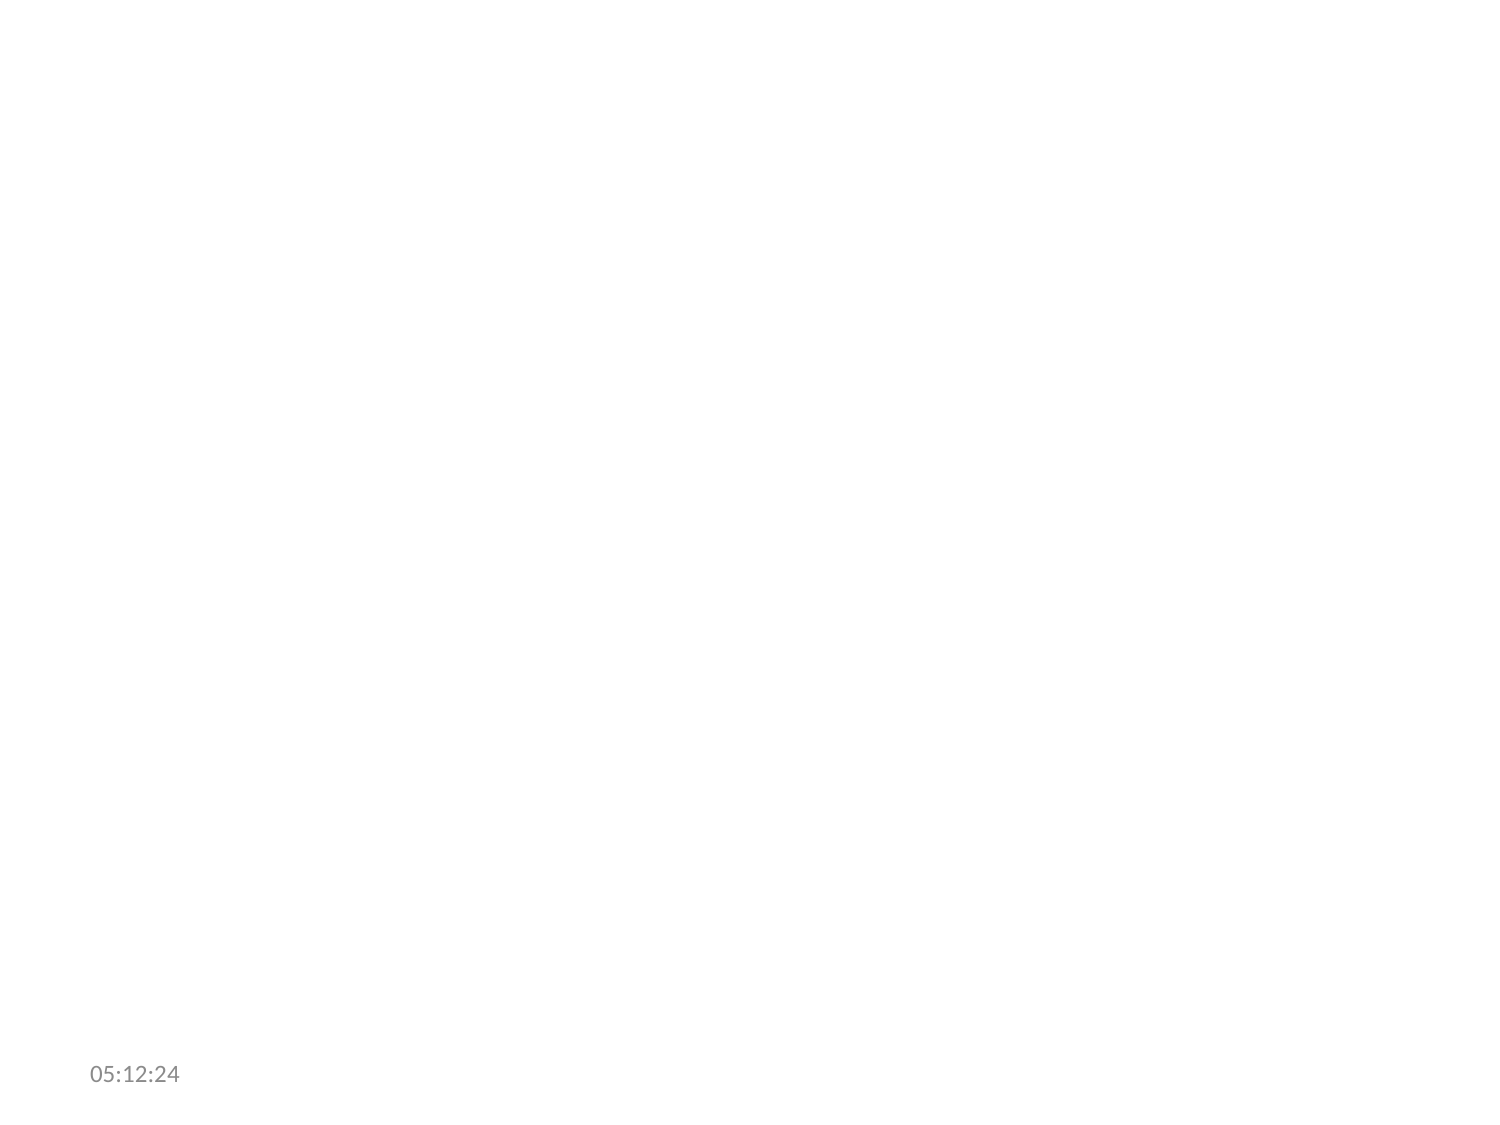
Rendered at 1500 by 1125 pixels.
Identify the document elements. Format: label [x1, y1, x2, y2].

slide_number [75, 1042, 425, 1103]
